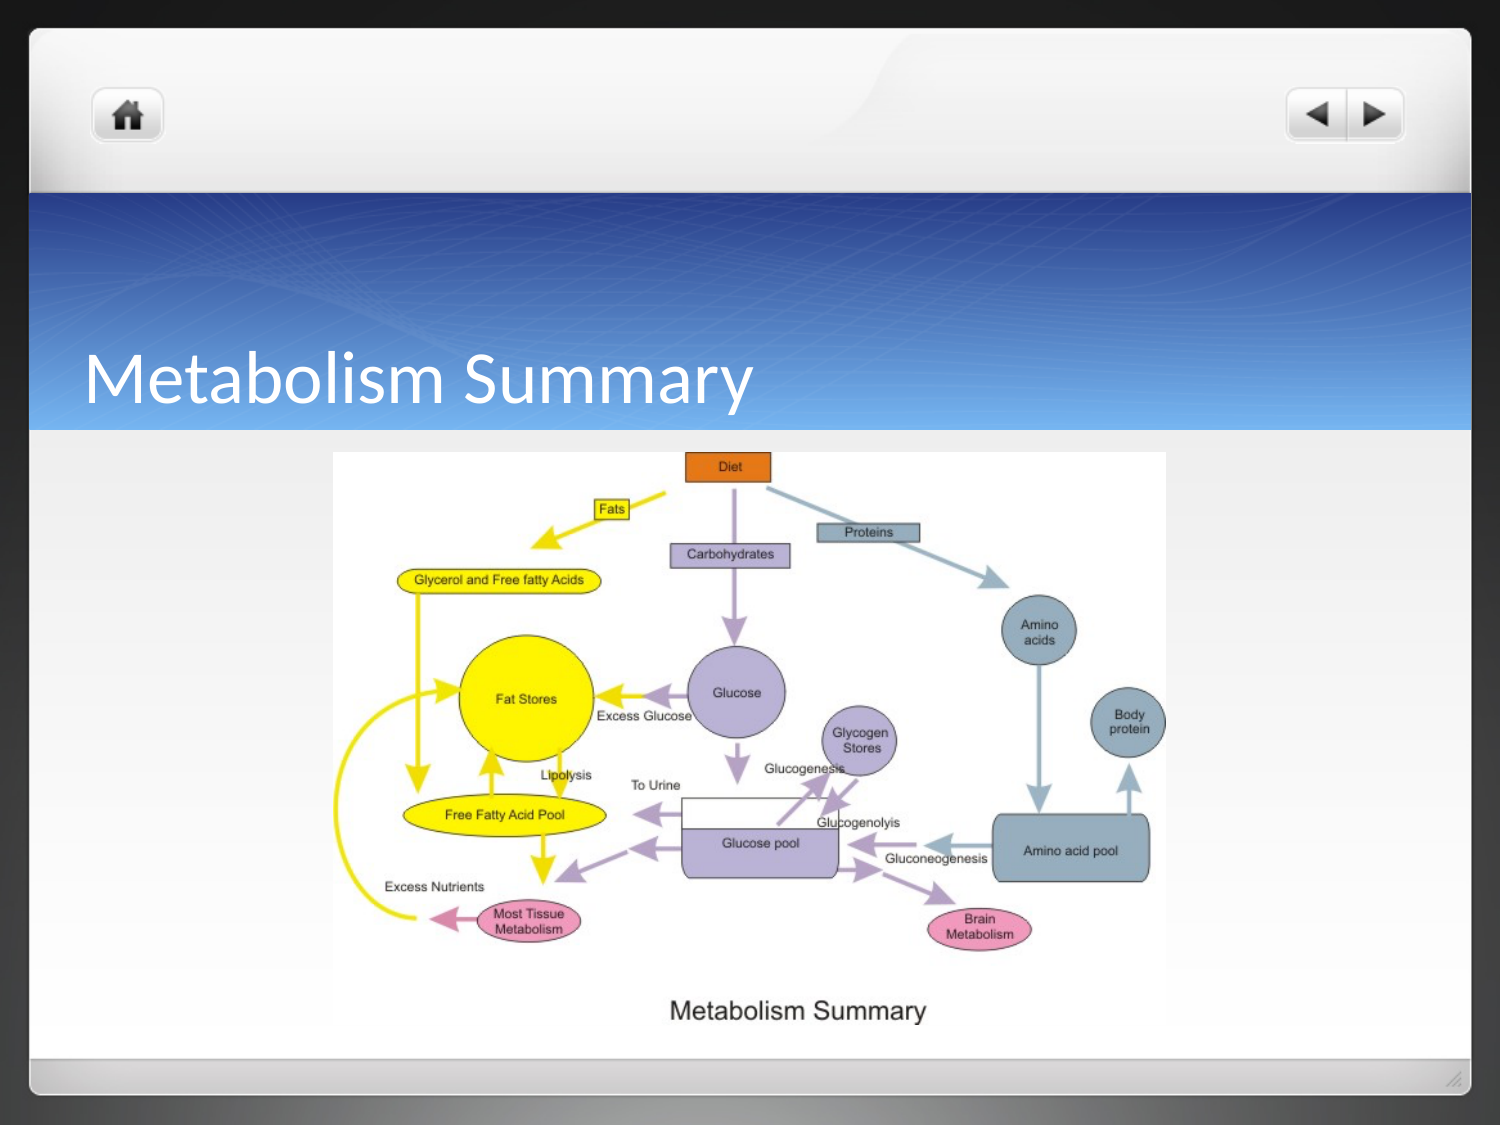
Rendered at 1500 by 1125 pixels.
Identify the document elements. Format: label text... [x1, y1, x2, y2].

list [67, 451, 1432, 1026]
picture [0, 0, 1500, 1125]
title Metabolism Summary [68, 238, 1432, 427]
